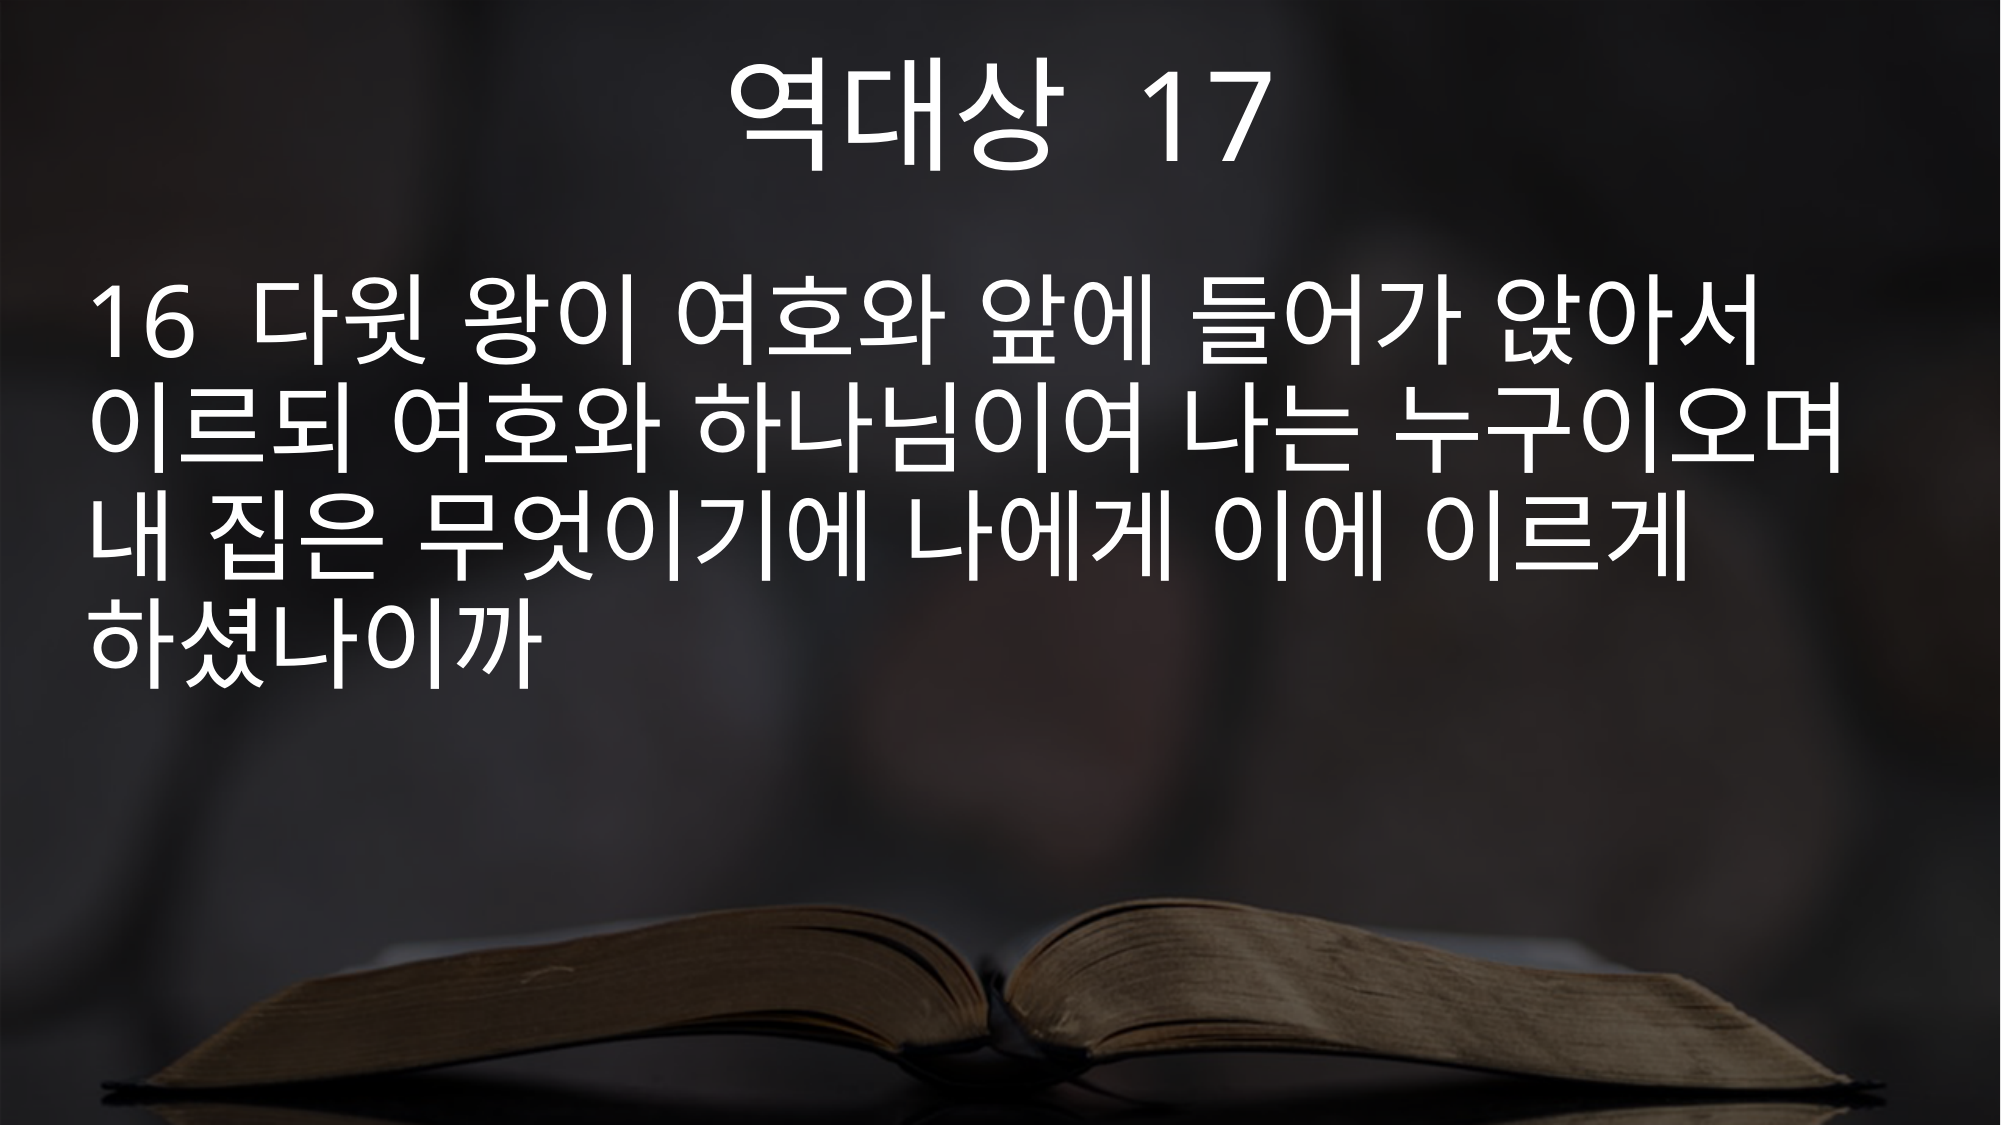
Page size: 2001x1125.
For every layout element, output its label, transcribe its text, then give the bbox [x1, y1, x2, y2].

picture [0, 0, 2001, 1125]
footer 역대상 17 [0, 32, 2000, 192]
list 16 다윗 왕이 여호와 앞에 들어가 앉아서 이르되 여호와 하나님이여 나는 누구이오며 내 집은 무엇이기에 나에게 이에 이르게 하셨나이까 [69, 263, 1953, 423]
